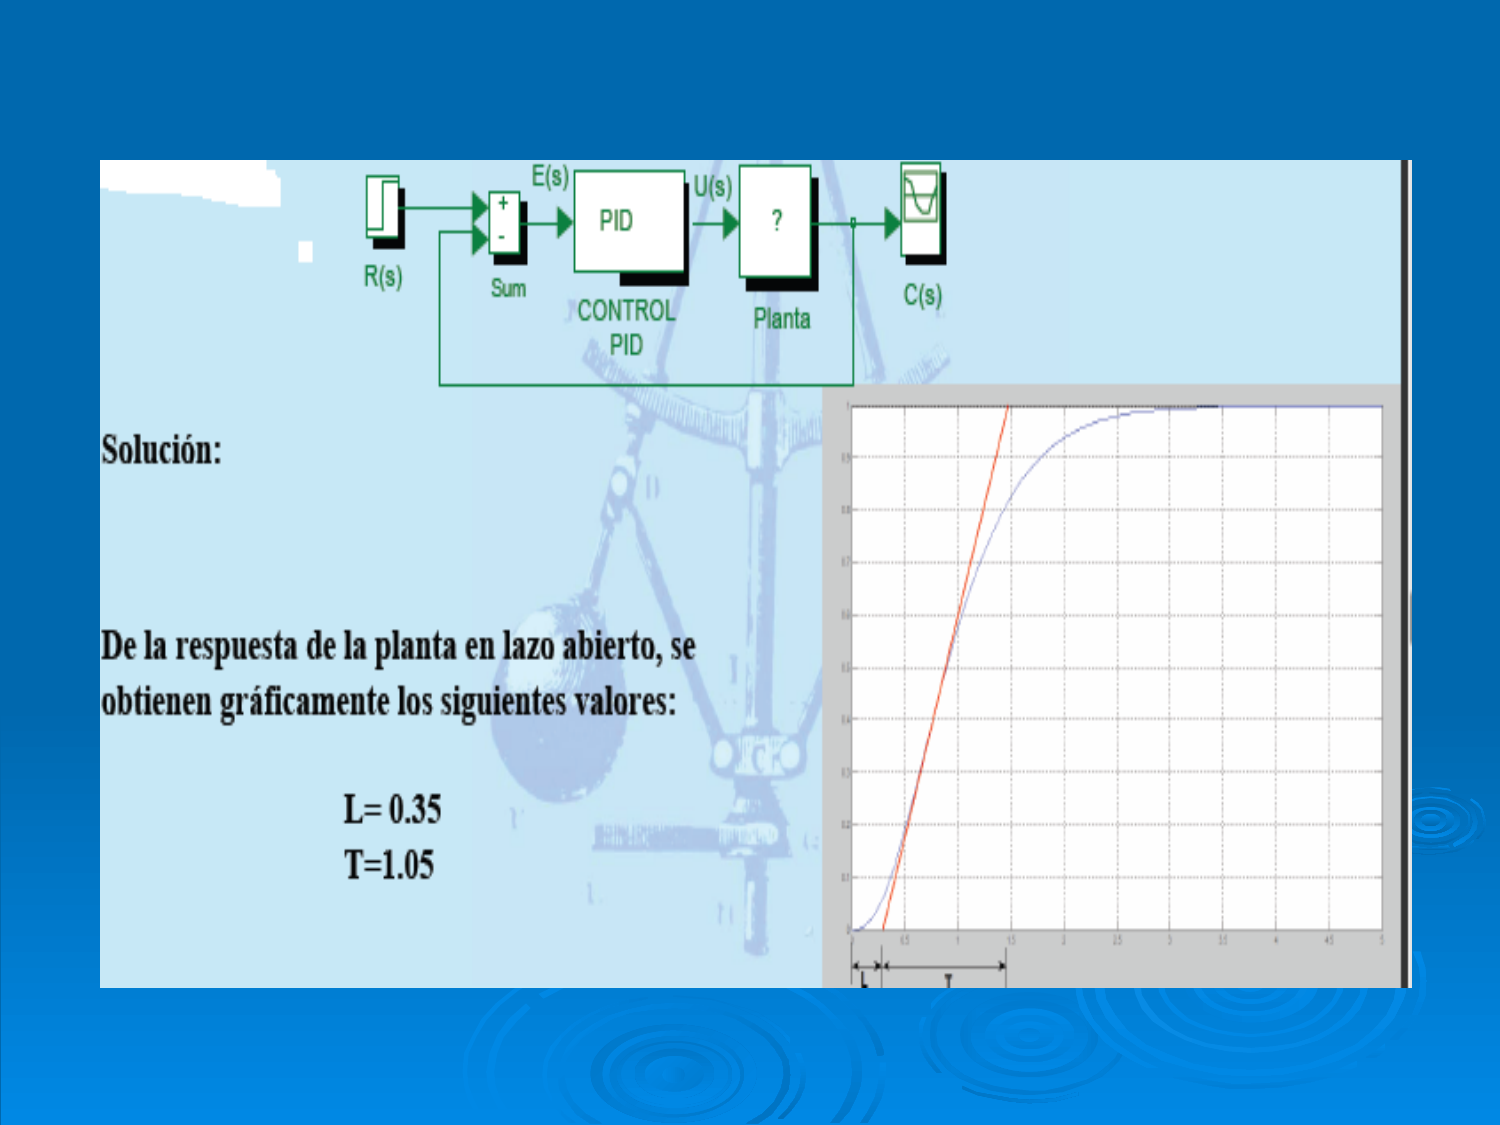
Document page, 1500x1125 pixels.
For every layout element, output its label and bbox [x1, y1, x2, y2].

picture [100, 160, 1412, 988]
